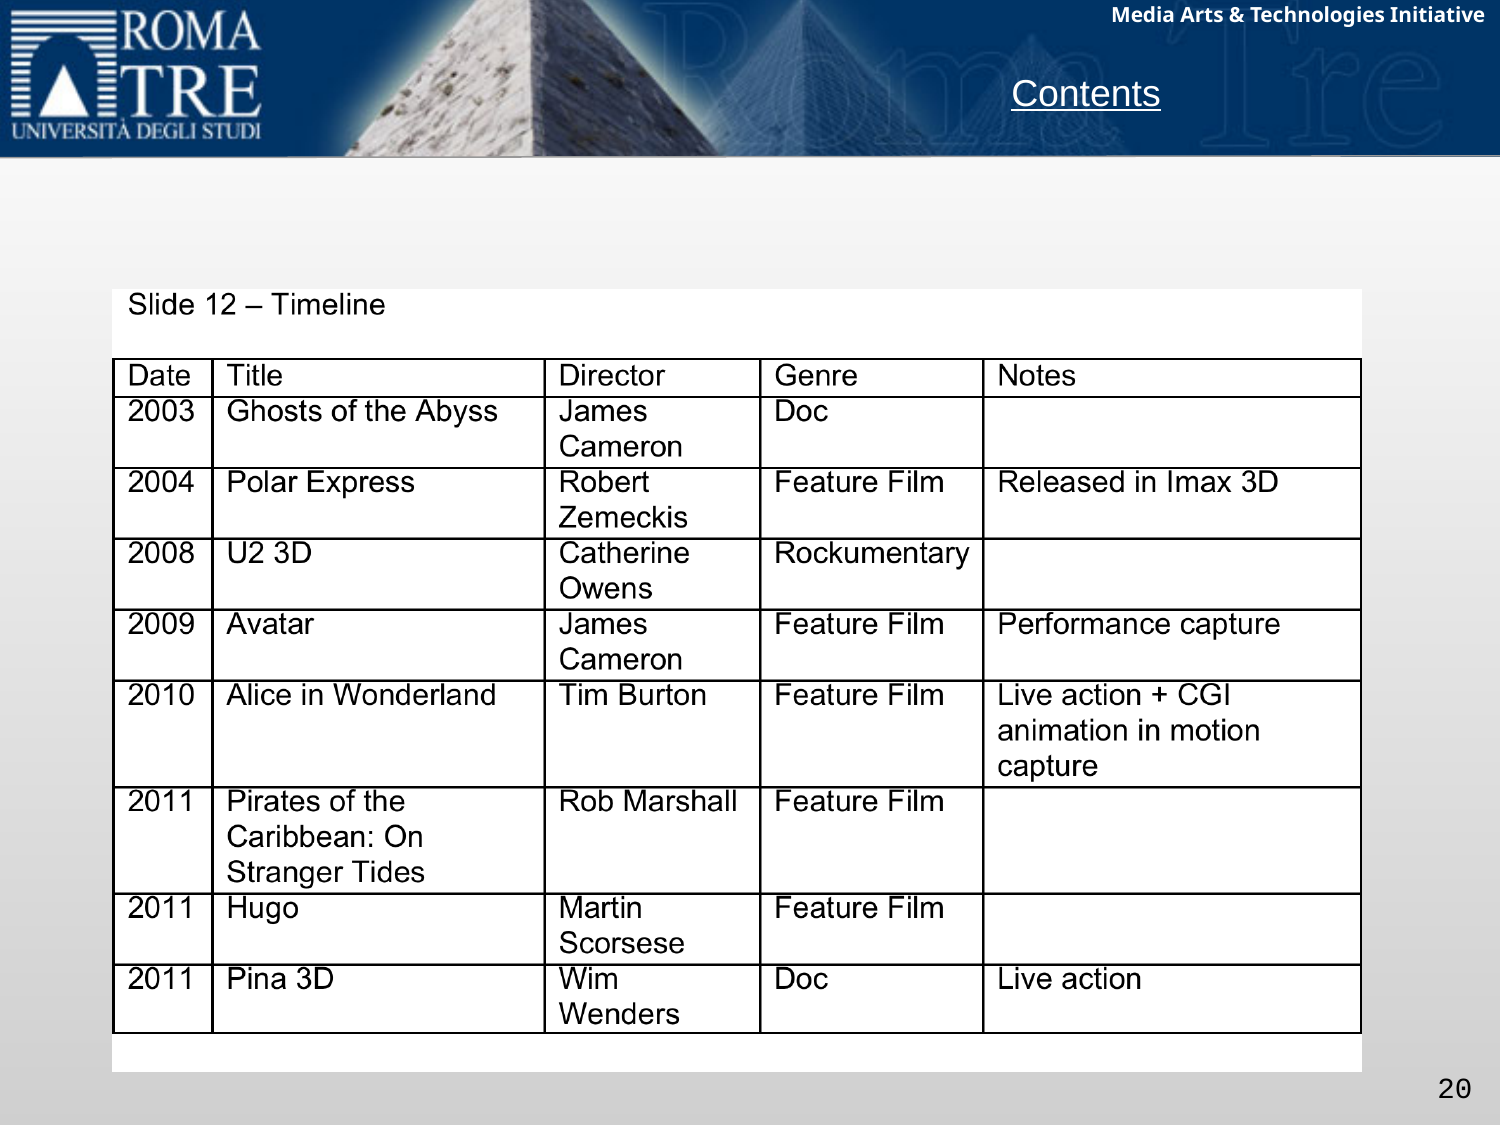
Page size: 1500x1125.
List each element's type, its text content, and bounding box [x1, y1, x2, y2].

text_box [112, 289, 1362, 1073]
text_box Contents [996, 61, 1176, 122]
picture [0, 0, 1500, 156]
